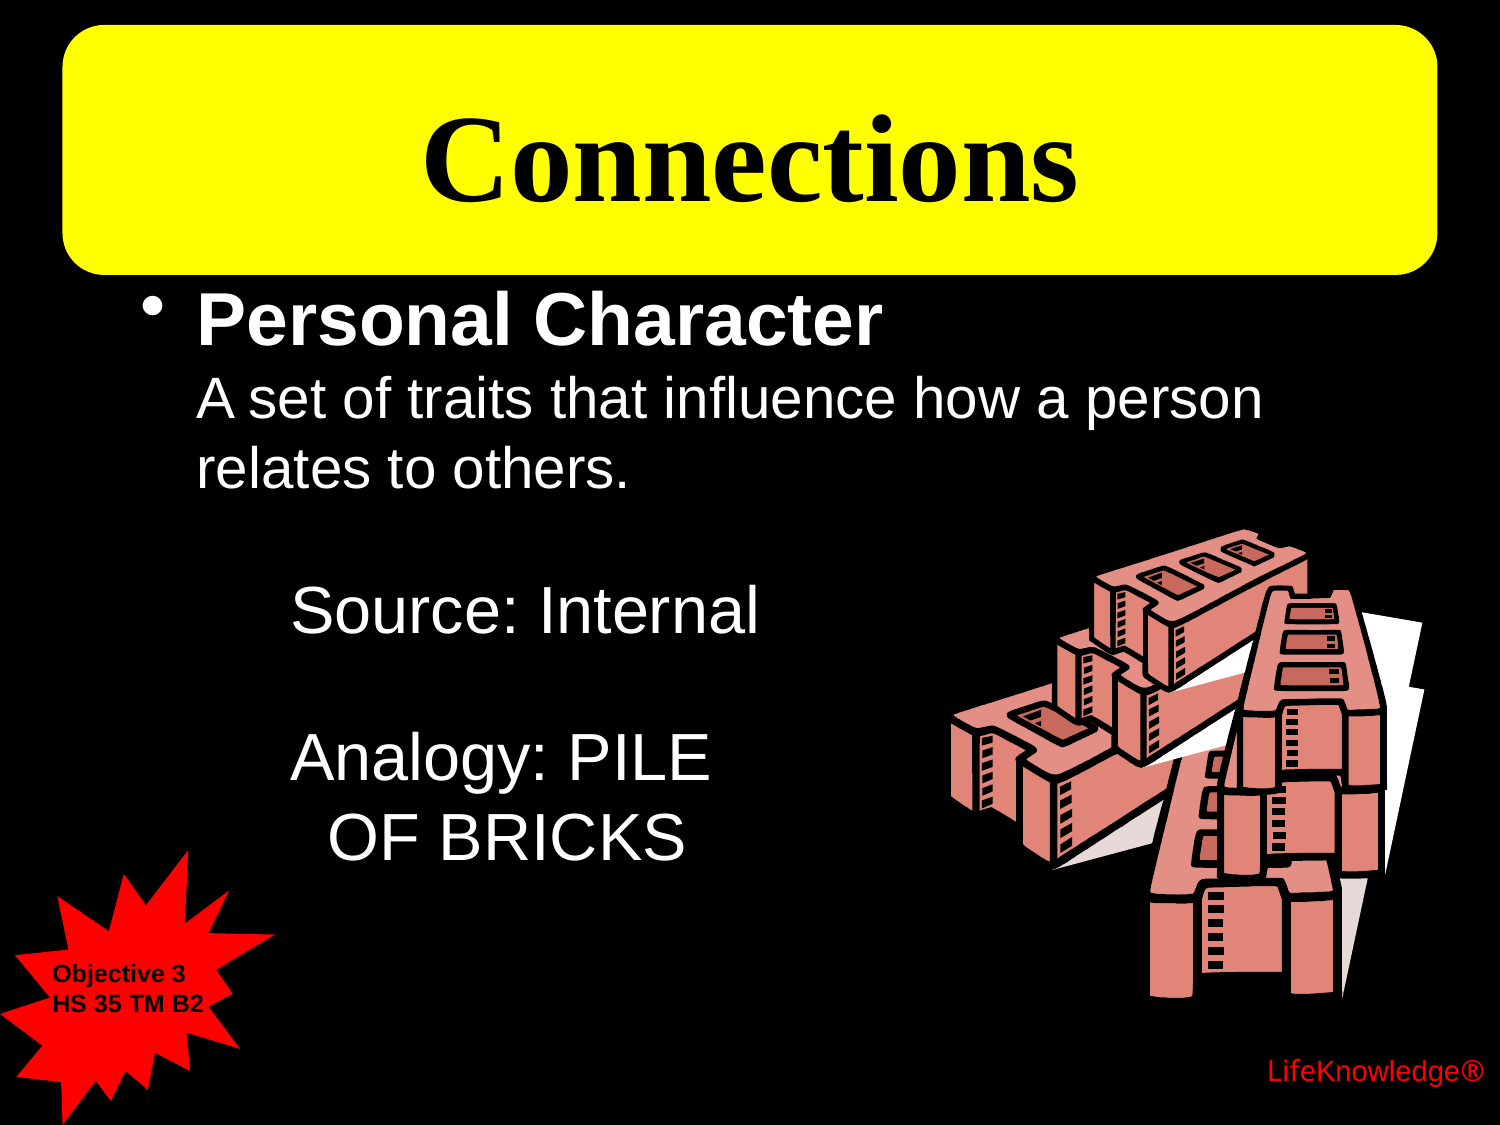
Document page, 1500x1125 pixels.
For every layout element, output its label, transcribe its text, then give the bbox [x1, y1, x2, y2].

text_box Objective 3 HS 35 TM B2 [37, 949, 219, 1025]
list Personal Character A set of traits that influence how a person relates to others. Source: Internal Analogy: PILE OF BRICKS [124, 262, 1413, 1051]
footer LifeKnowledge® [0, 1049, 1500, 1125]
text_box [941, 520, 1428, 1012]
title Connections [124, 62, 1376, 235]
